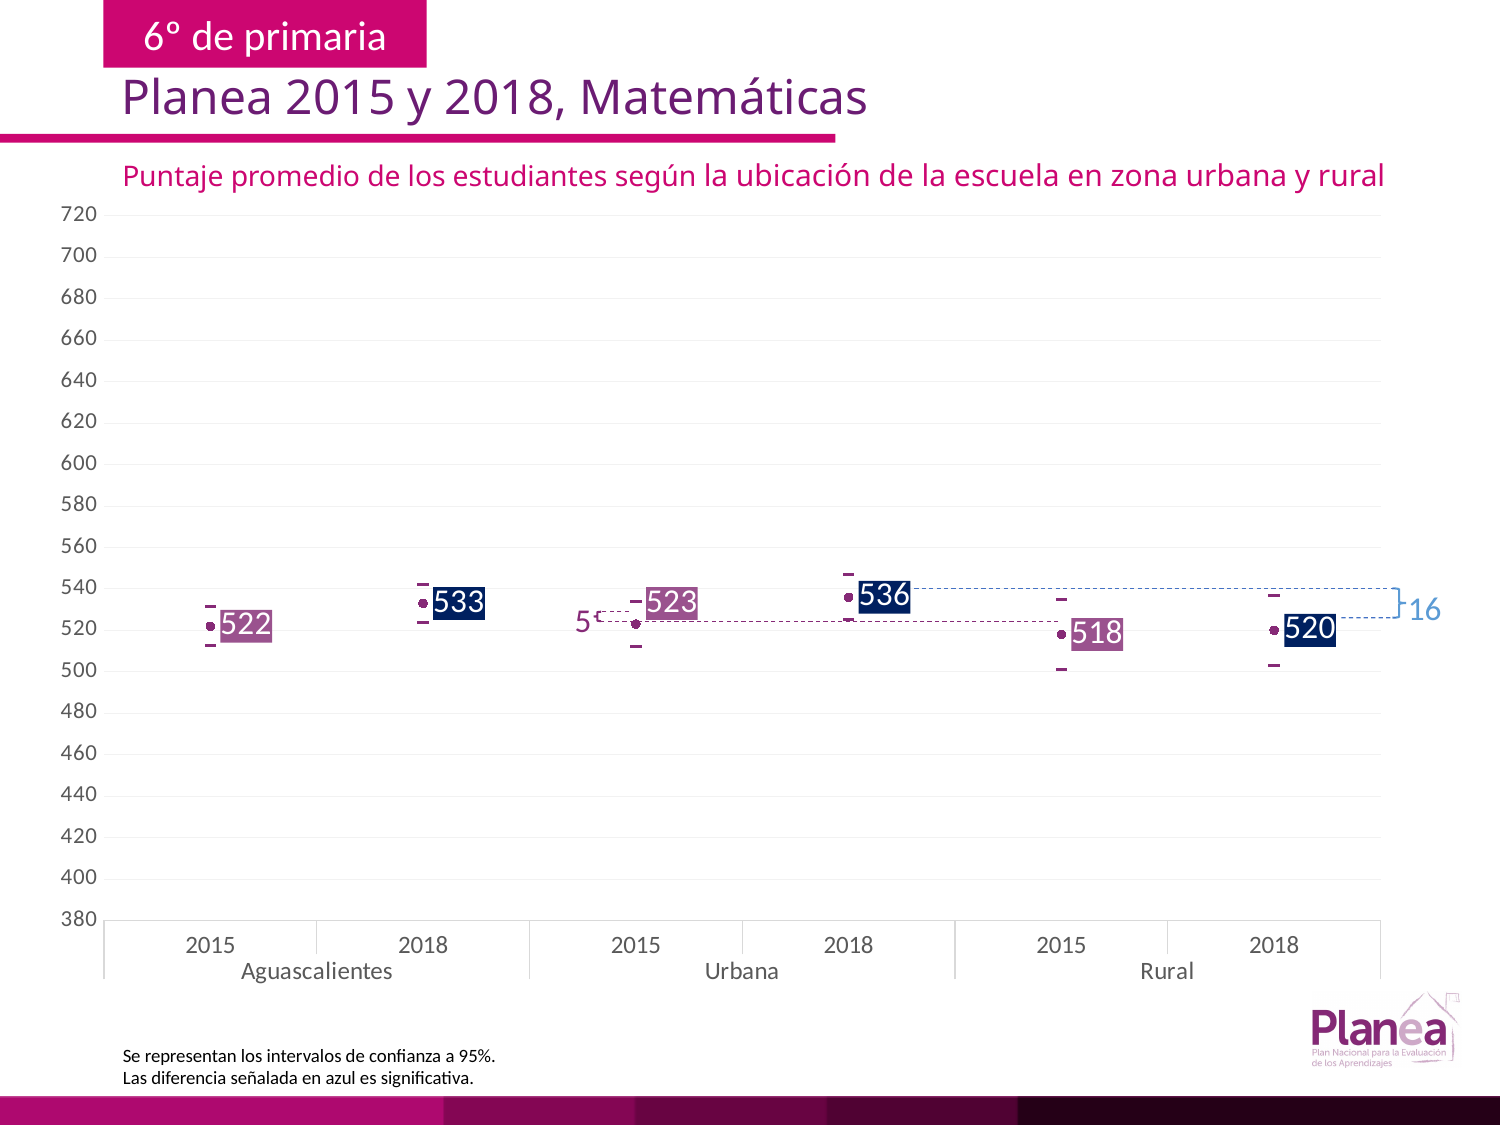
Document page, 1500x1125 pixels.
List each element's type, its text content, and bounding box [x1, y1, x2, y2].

text_box Planea 2015 y 2018, Matemáticas [106, 65, 1458, 145]
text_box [32, 178, 1454, 1002]
picture [0, 1096, 1500, 1125]
text_box Se representan los intervalos de confianza a 95%. Las diferencia señalada en azul es significativa. [108, 1036, 1211, 1096]
text_box [0, 133, 836, 144]
text_box Puntaje promedio de los estudiantes según la ubicación de la escuela en zona urbana y rural [107, 145, 1428, 178]
picture [1312, 991, 1462, 1068]
